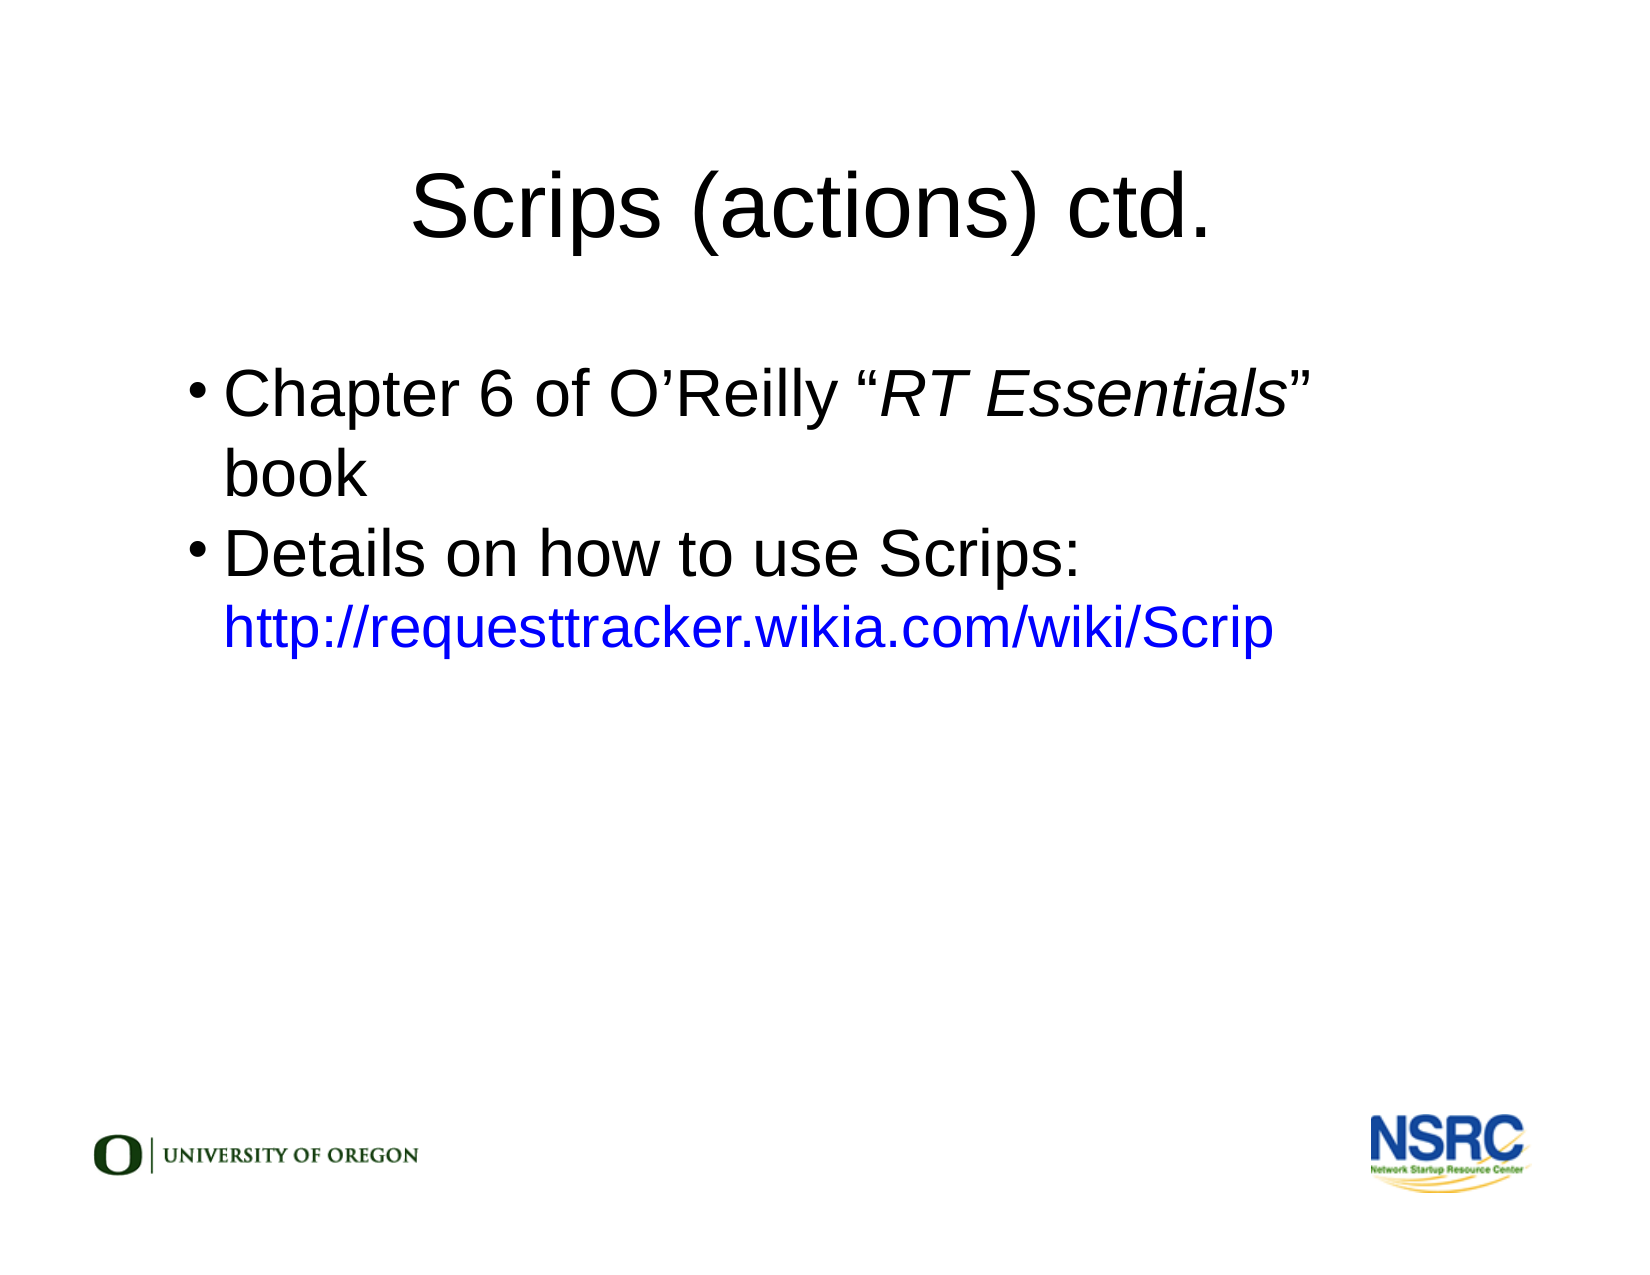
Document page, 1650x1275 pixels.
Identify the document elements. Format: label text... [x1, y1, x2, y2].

text_box Scrips (actions) ctd. [133, 104, 1491, 298]
picture [1371, 1114, 1532, 1193]
picture [92, 1133, 420, 1177]
text_box Chapter 6 of O’Reilly “RT Essentials” book Details on how to use Scrips: http://requesttracker.wikia.com/wiki/Scrip [171, 341, 1453, 1115]
